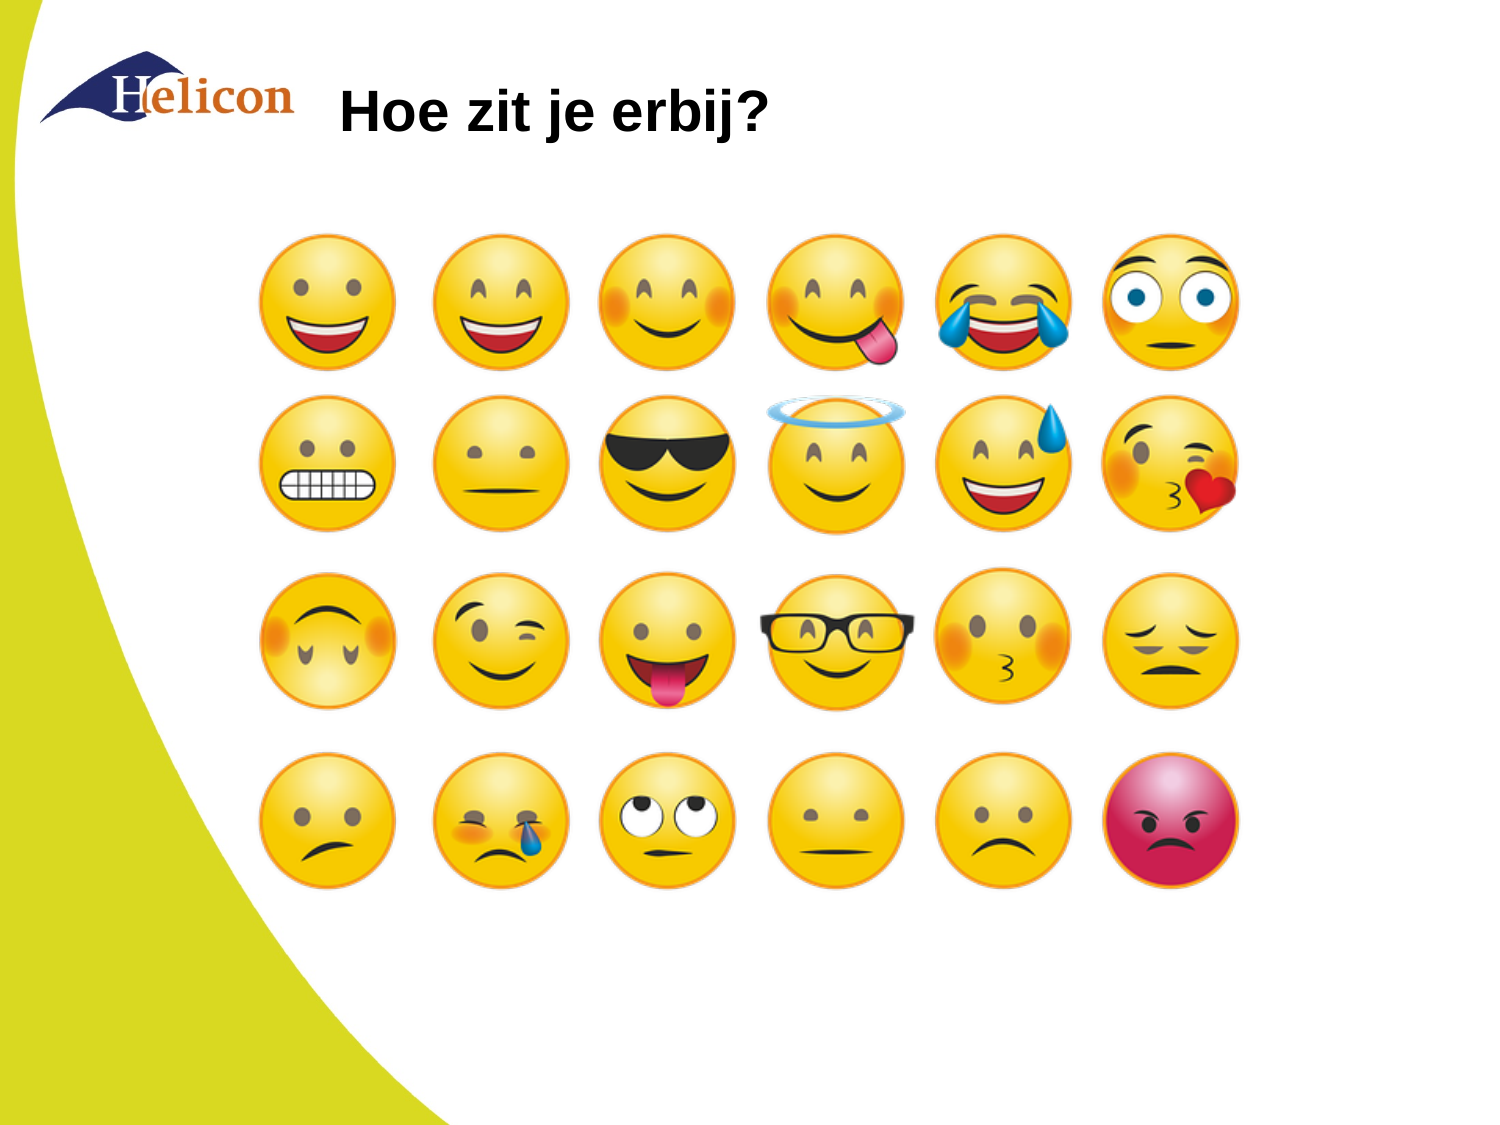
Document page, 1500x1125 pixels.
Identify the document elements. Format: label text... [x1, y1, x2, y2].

title Hoe zit je erbij? [324, 54, 1415, 161]
picture [0, 0, 1500, 1125]
